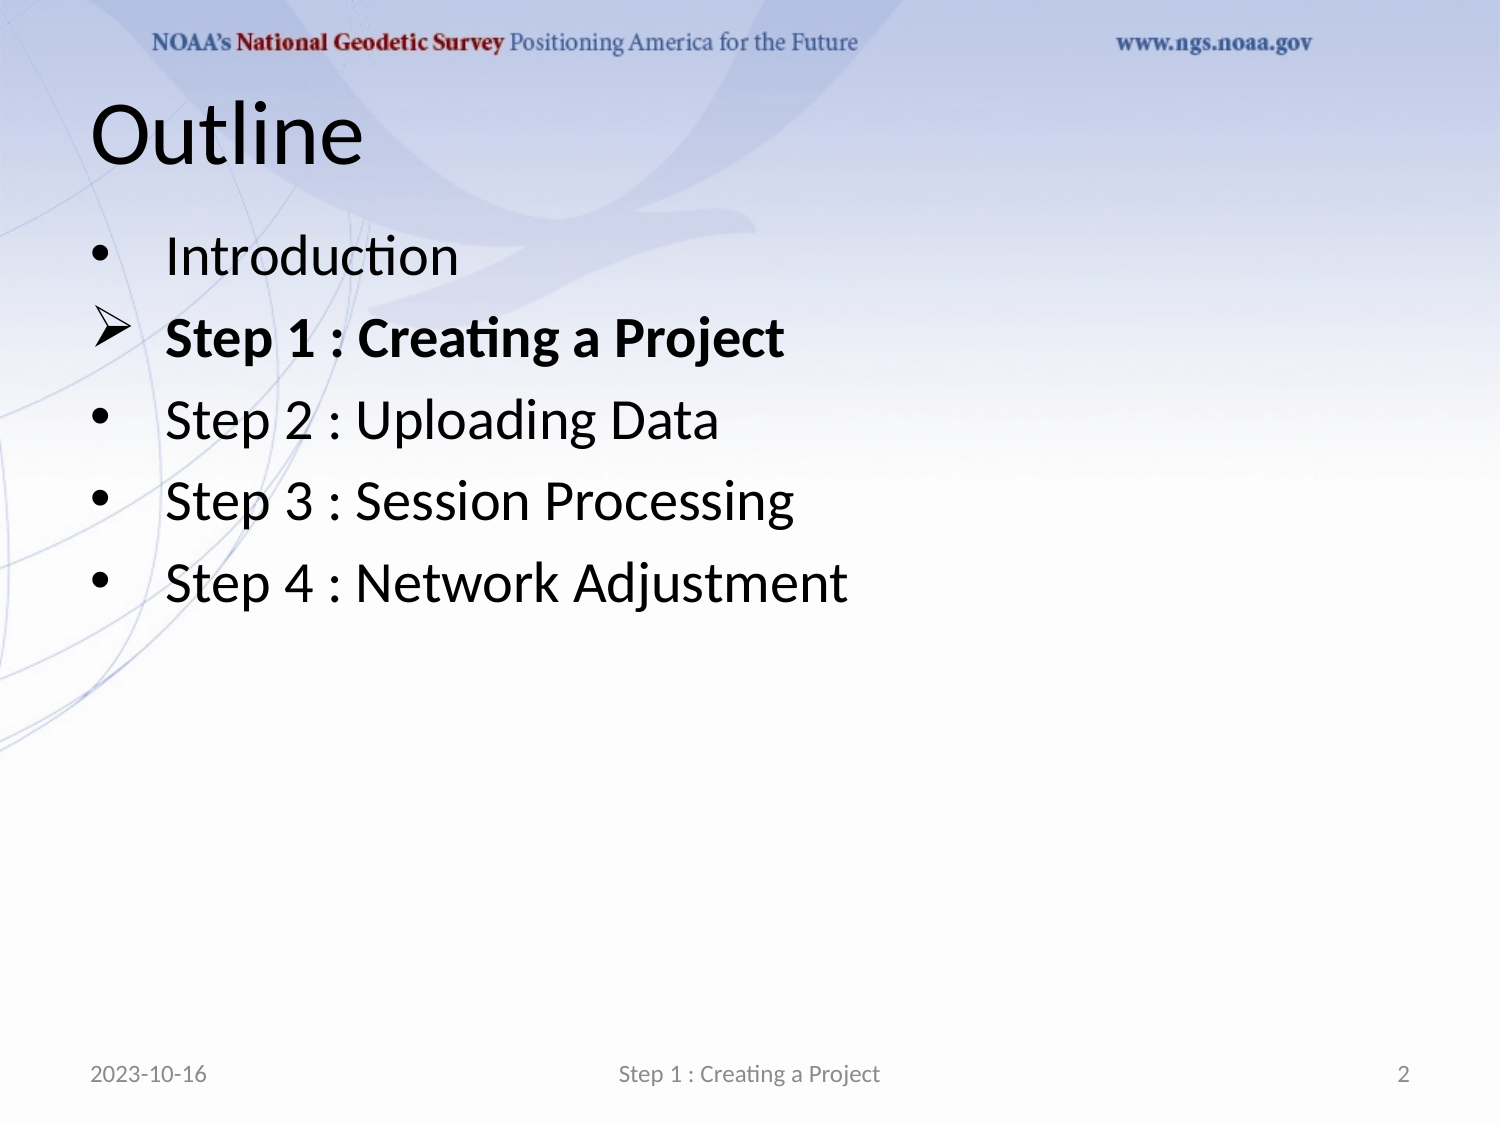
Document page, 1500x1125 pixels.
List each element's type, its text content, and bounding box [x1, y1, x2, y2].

footer Step 1 : Creating a Project [512, 1042, 988, 1103]
list Introduction Step 1 : Creating a Project Step 2 : Uploading Data Step 3 : Session Processing Step 4 : Network Adjustment [74, 209, 1500, 1021]
title Outline [74, 74, 1426, 181]
slide_number 2 [1074, 1042, 1425, 1103]
picture [0, 0, 1500, 1125]
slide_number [75, 1042, 425, 1103]
